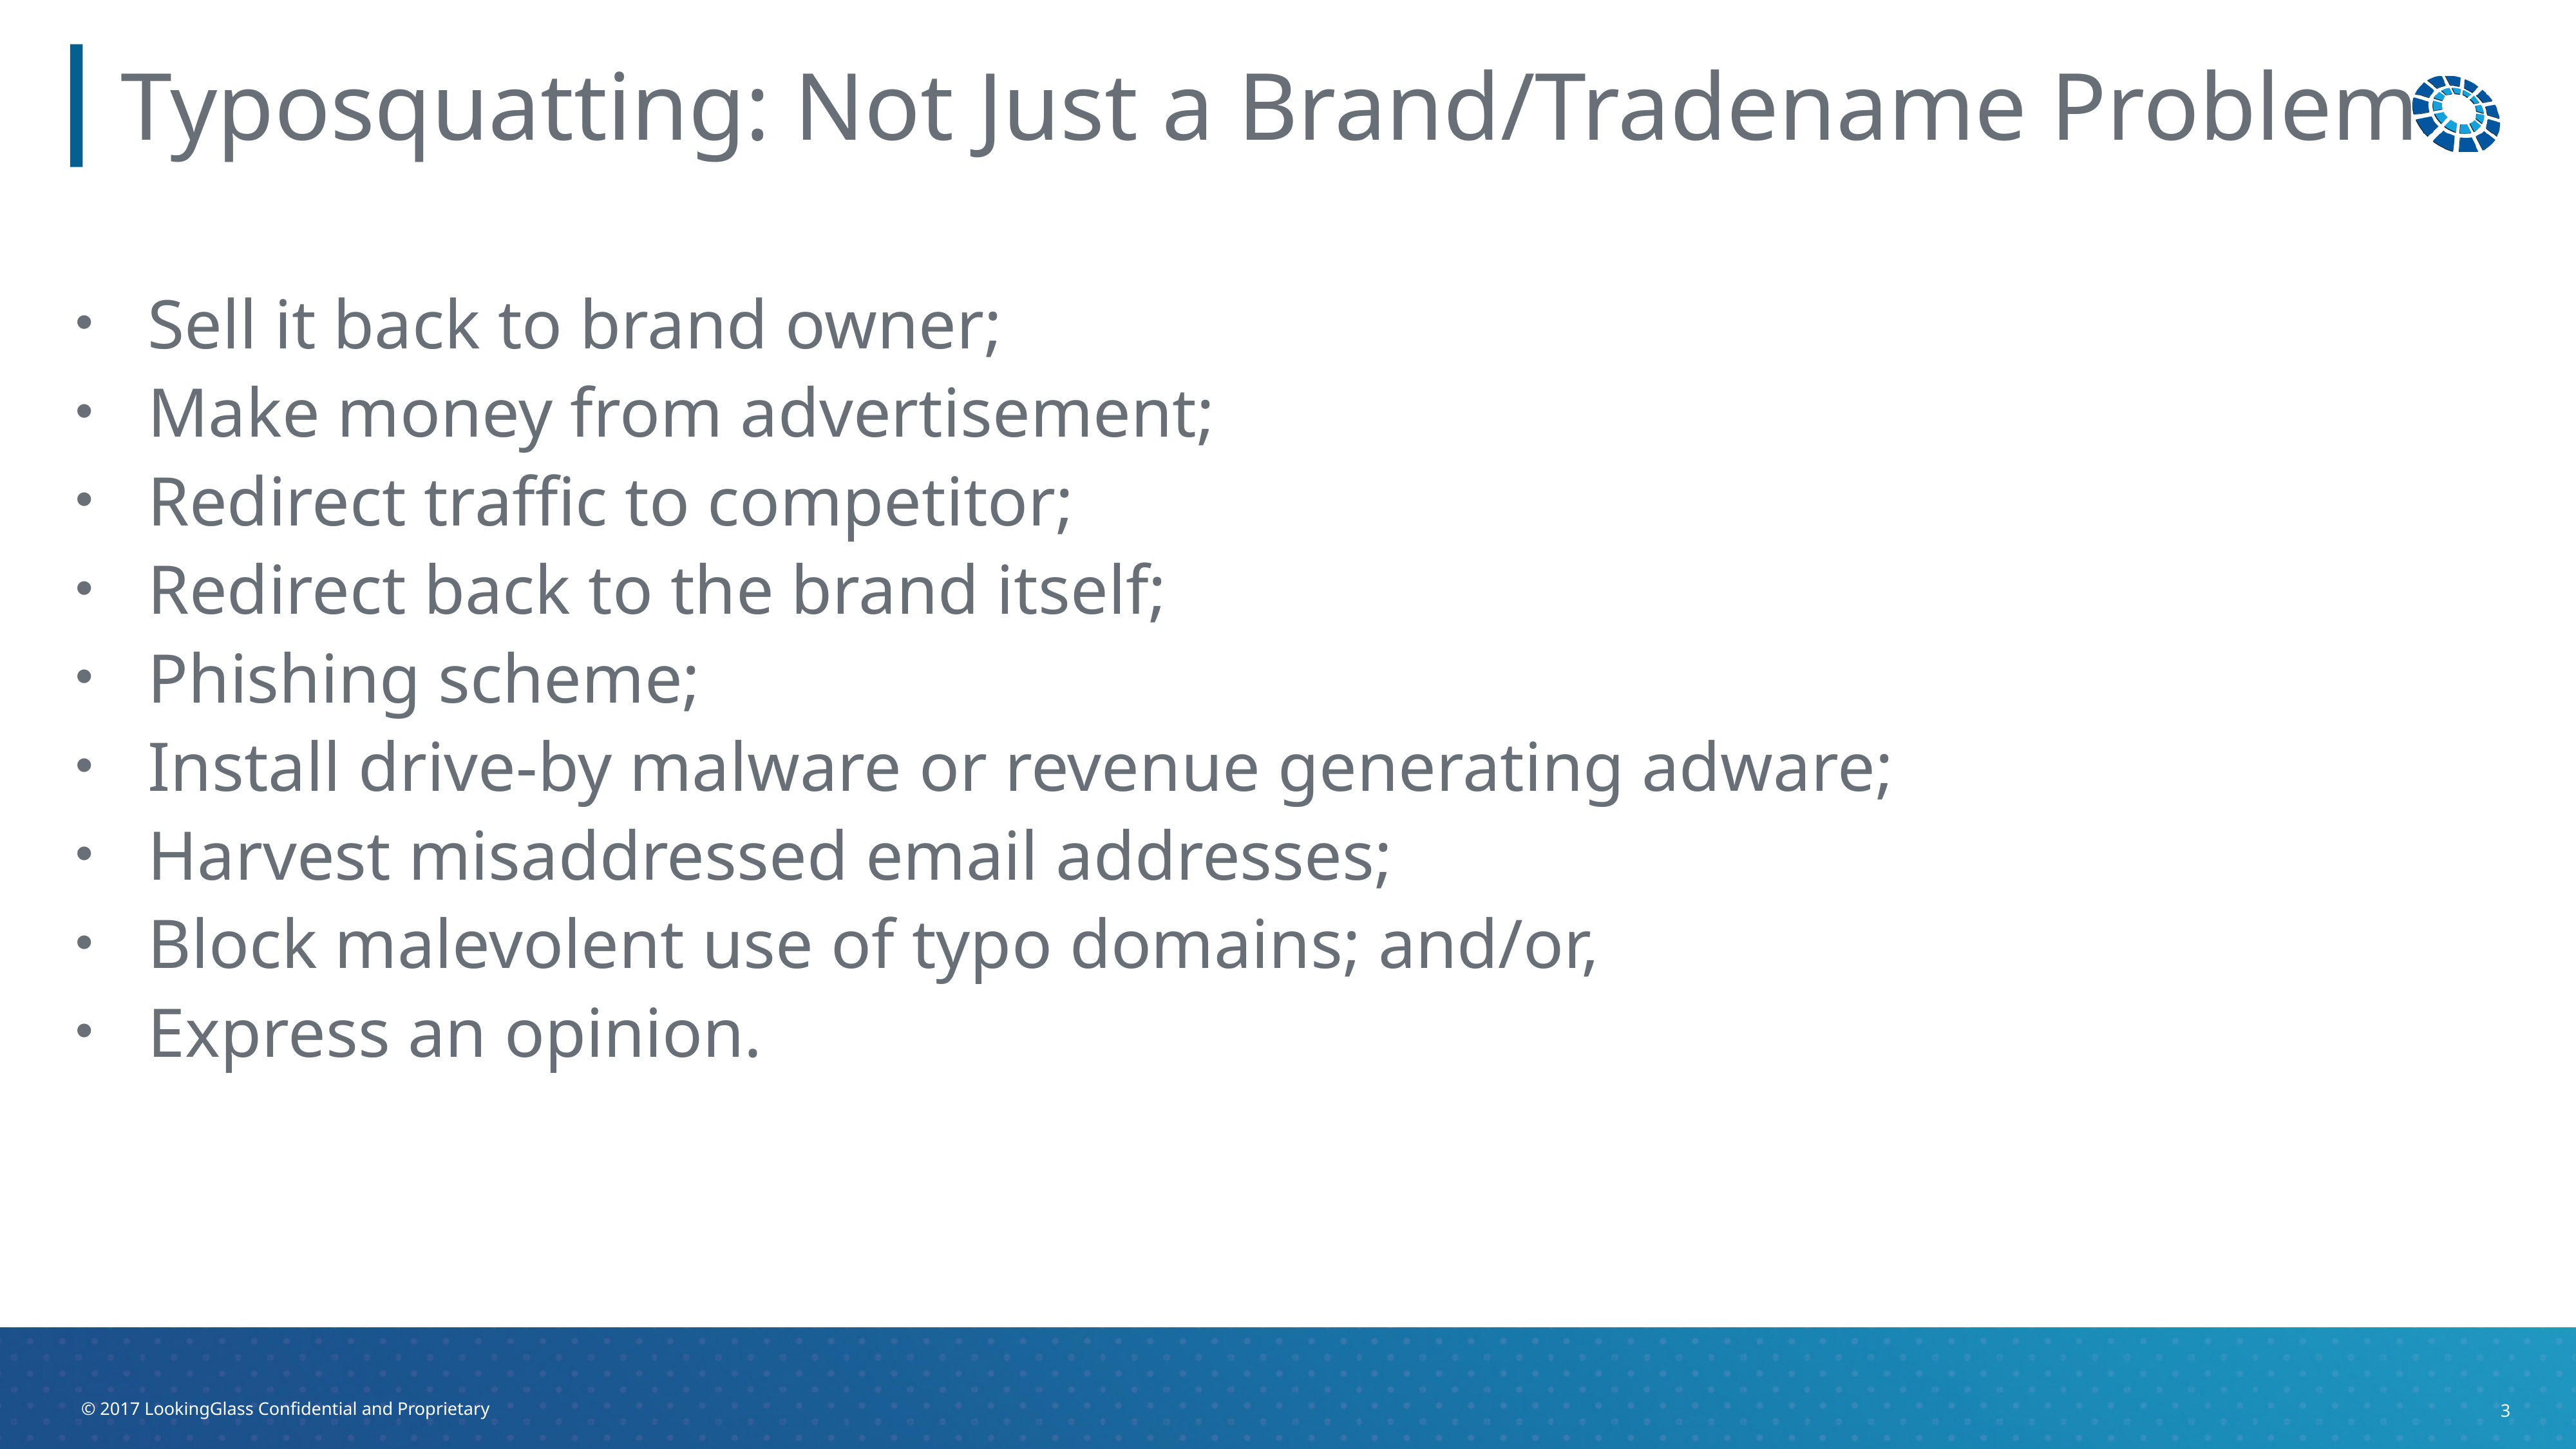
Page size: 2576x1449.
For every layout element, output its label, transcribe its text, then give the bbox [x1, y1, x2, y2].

picture [0, 1327, 2576, 1449]
title Typosquatting: Not Just a Brand/Tradename Problem [115, 41, 2530, 177]
list Sell it back to brand owner; Make money from advertisement; Redirect traffic to competitor; Redirect back to the brand itself; Phishing scheme; Install drive-by malware or revenue generating adware; Harvest misaddressed email addresses; Block malevolent use of typo domains; and/or, Express an opinion. [70, 276, 2513, 1328]
